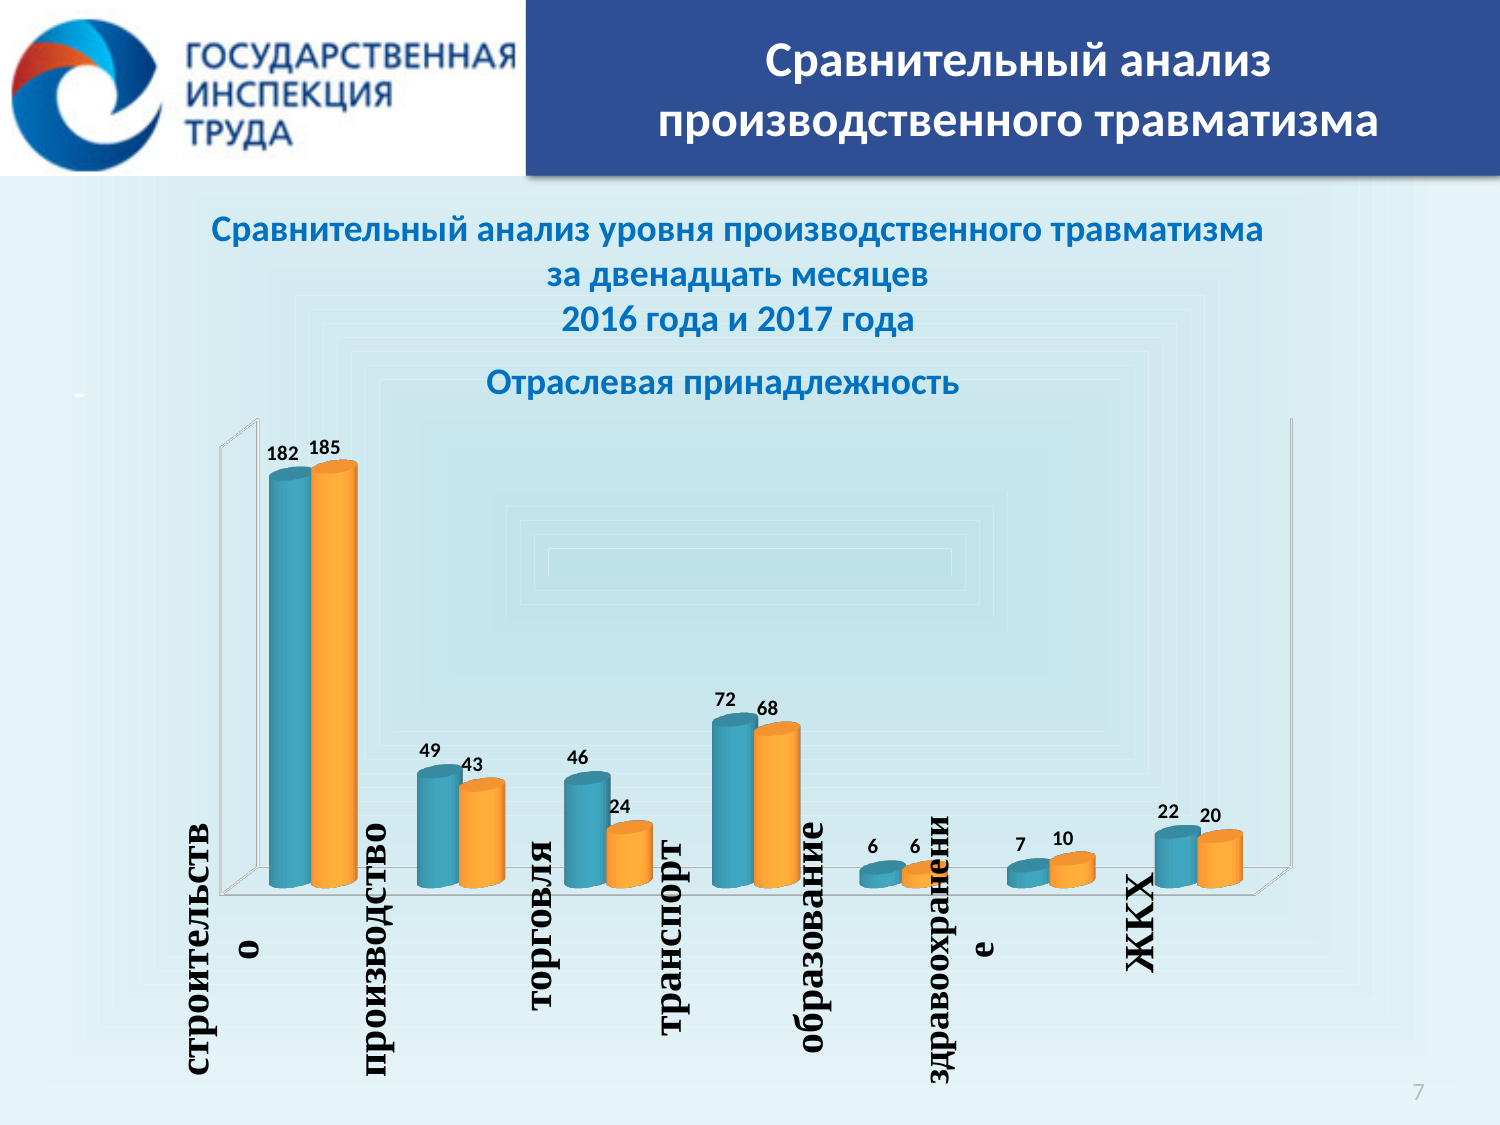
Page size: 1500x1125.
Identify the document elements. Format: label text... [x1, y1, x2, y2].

chart [182, 408, 1329, 906]
text_box здравоохранение [903, 913, 980, 1102]
text_box торговля [501, 913, 583, 1078]
text_box Сравнительный анализ уровня производственного травматизма за двенадцать месяцев 2016 года и 2017 года [29, 196, 1447, 346]
text_box Сравнительный анализ производственного травматизма [537, 19, 1500, 154]
text_box образование [773, 913, 855, 1090]
text_box [532, 0, 1500, 176]
picture [0, 0, 526, 177]
text_box ЖКХ [1104, 913, 1186, 1000]
text_box строительство [159, 798, 241, 1102]
slide_number 7 [1299, 1052, 1425, 1113]
text_box транспорт [631, 913, 713, 1090]
text_box Отраслевая принадлежность [348, 349, 1099, 405]
text_box - [58, 316, 1453, 422]
text_box производство [336, 913, 418, 1102]
